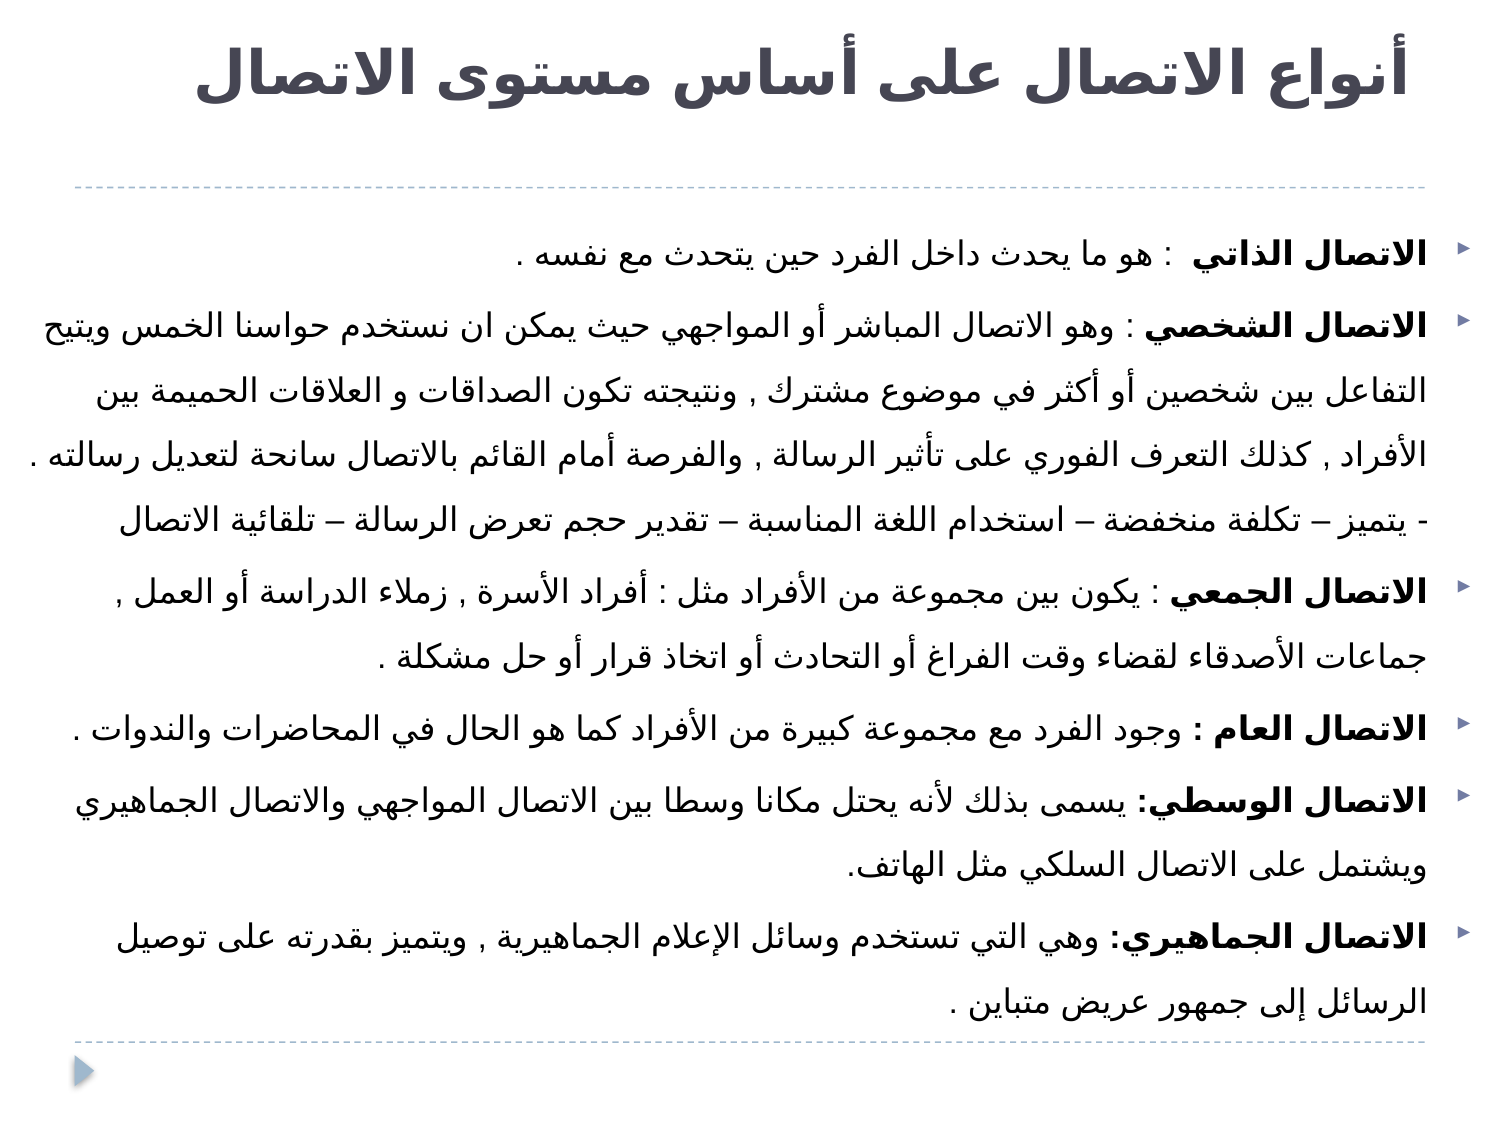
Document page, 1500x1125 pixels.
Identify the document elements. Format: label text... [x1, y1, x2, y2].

list الاتصال الذاتي : هو ما يحدث داخل الفرد حين يتحدث مع نفسه . الاتصال الشخصي : وهو الاتصال المباشر أو المواجهي حيث يمكن ان نستخدم حواسنا الخمس ويتيح التفاعل بين شخصين أو أكثر في موضوع مشترك , ونتيجته تكون الصداقات و العلاقات الحميمة بين الأفراد , كذلك التعرف الفوري على تأثير الرسالة , والفرصة أمام القائم بالاتصال سانحة لتعديل رسالته . - يتميز – تكلفة منخفضة – استخدام اللغة المناسبة – تقدير حجم تعرض الرسالة – تلقائية الاتصال الاتصال الجمعي : يكون بين مجموعة من الأفراد مثل : أفراد الأسرة , زملاء الدراسة أو العمل , جماعات الأصدقاء لقضاء وقت الفراغ أو التحادث أو اتخاذ قرار أو حل مشكلة . الاتصال العام : وجود الفرد مع مجموعة كبيرة من الأفراد كما هو الحال في المحاضرات والندوات . الاتصال الوسطي: يسمى بذلك لأنه يحتل مكانا وسطا بين الاتصال المواجهي والاتصال الجماهيري ويشتمل على الاتصال السلكي مثل الهاتف. الاتصال الجماهيري: وهي التي تستخدم وسائل الإعلام الجماهيرية , ويتميز بقدرته على توصيل الرسائل إلى جمهور عريض متباين . [0, 200, 1481, 1125]
title أنواع الاتصال على أساس مستوى الاتصال [75, 24, 1425, 188]
